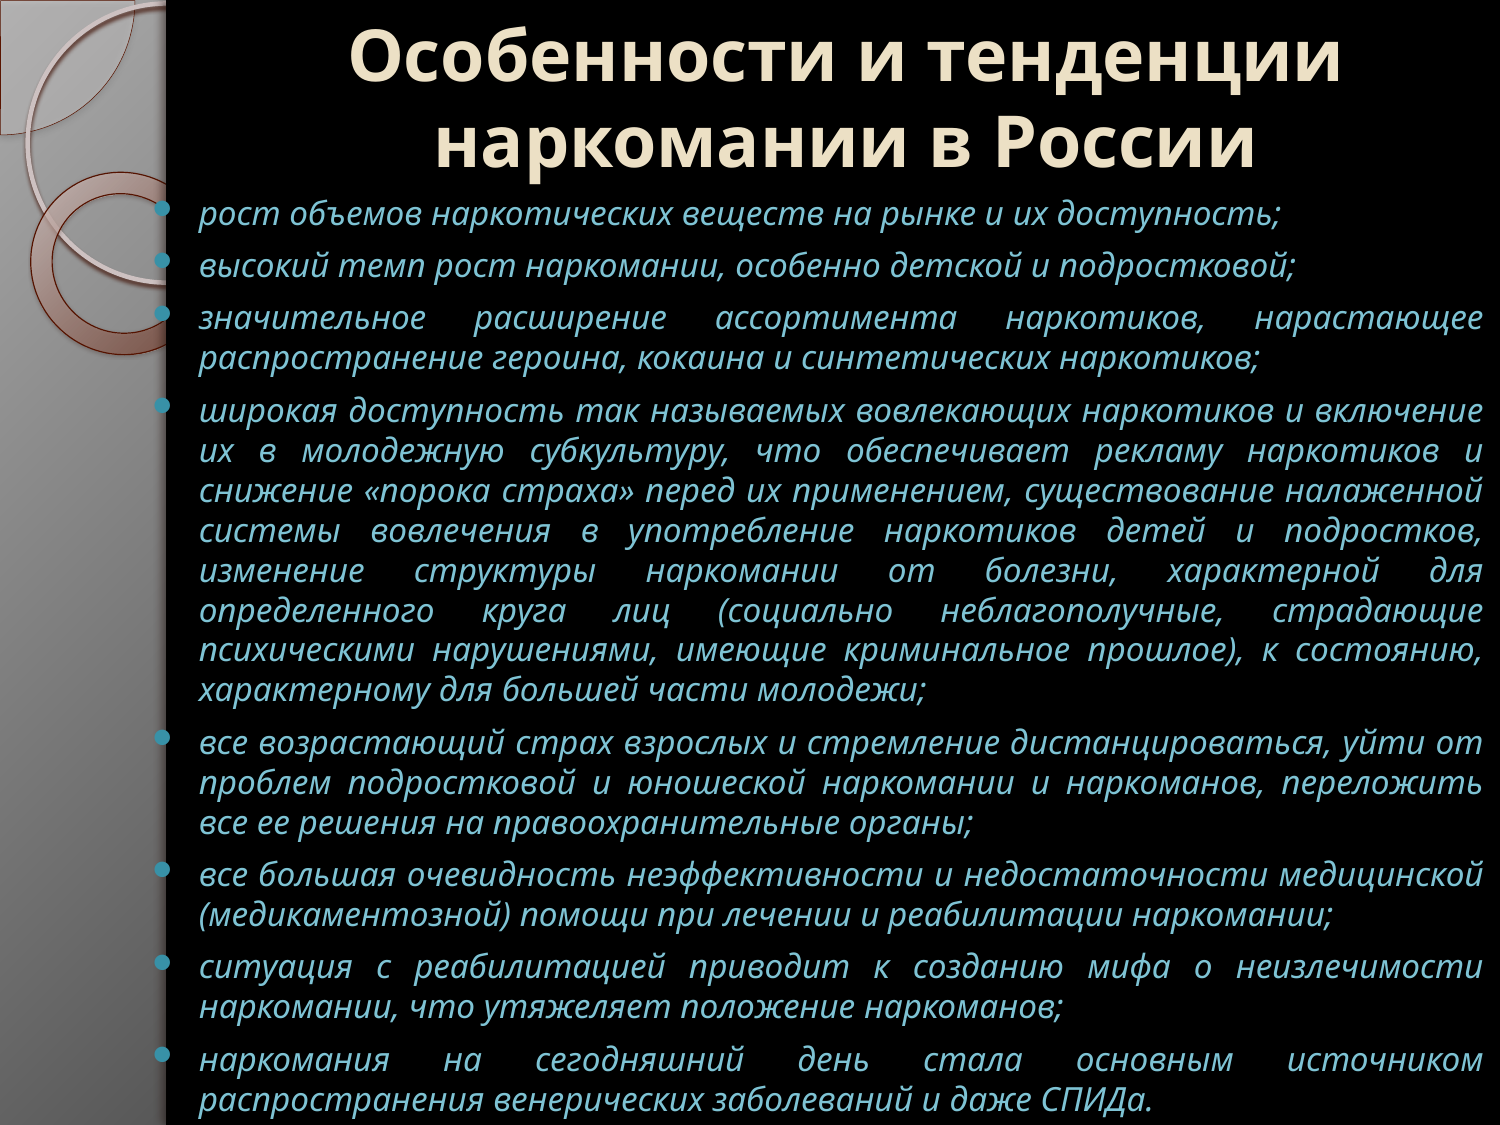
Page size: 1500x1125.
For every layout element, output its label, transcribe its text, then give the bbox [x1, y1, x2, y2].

list рост объемов наркотических веществ на рынке и их доступность; высокий темп рост наркомании, особенно детской и подростковой; значительное расширение ассортимента наркотиков, нарастающее распространение героина, кокаина и синтетических наркотиков; широкая доступность так называемых вовлекающих наркотиков и включение их в молодежную субкультуру, что обеспечивает рекламу наркотиков и снижение «порока страха» перед их применением, существование налаженной системы вовлечения в употребление наркотиков детей и подростков, изменение структуры наркомании от болезни, характерной для определенного круга лиц (социально неблагополучные, страдающие психическими нарушениями, имеющие криминальное прошлое), к состоянию, характерному для большей части молодежи; все возрастающий страх взрослых и стремление дистанцироваться, уйти от проблем подростковой и юношеской наркомании и наркоманов, переложить все ее решения на правоохранительные органы; все большая очевидность неэффективности и недостаточности медицинской (медикаментозной) помощи при лечении и реабилитации наркомании; ситуация с реабилитацией приводит к созданию мифа о неизлечимости наркомании, что утяжеляет положение наркоманов; наркомания на сегодняшний день стала основным источником распространения венерических заболеваний и даже СПИДа. [123, 184, 1500, 1125]
title Особенности и тенденции наркомании в России [187, 2, 1500, 184]
